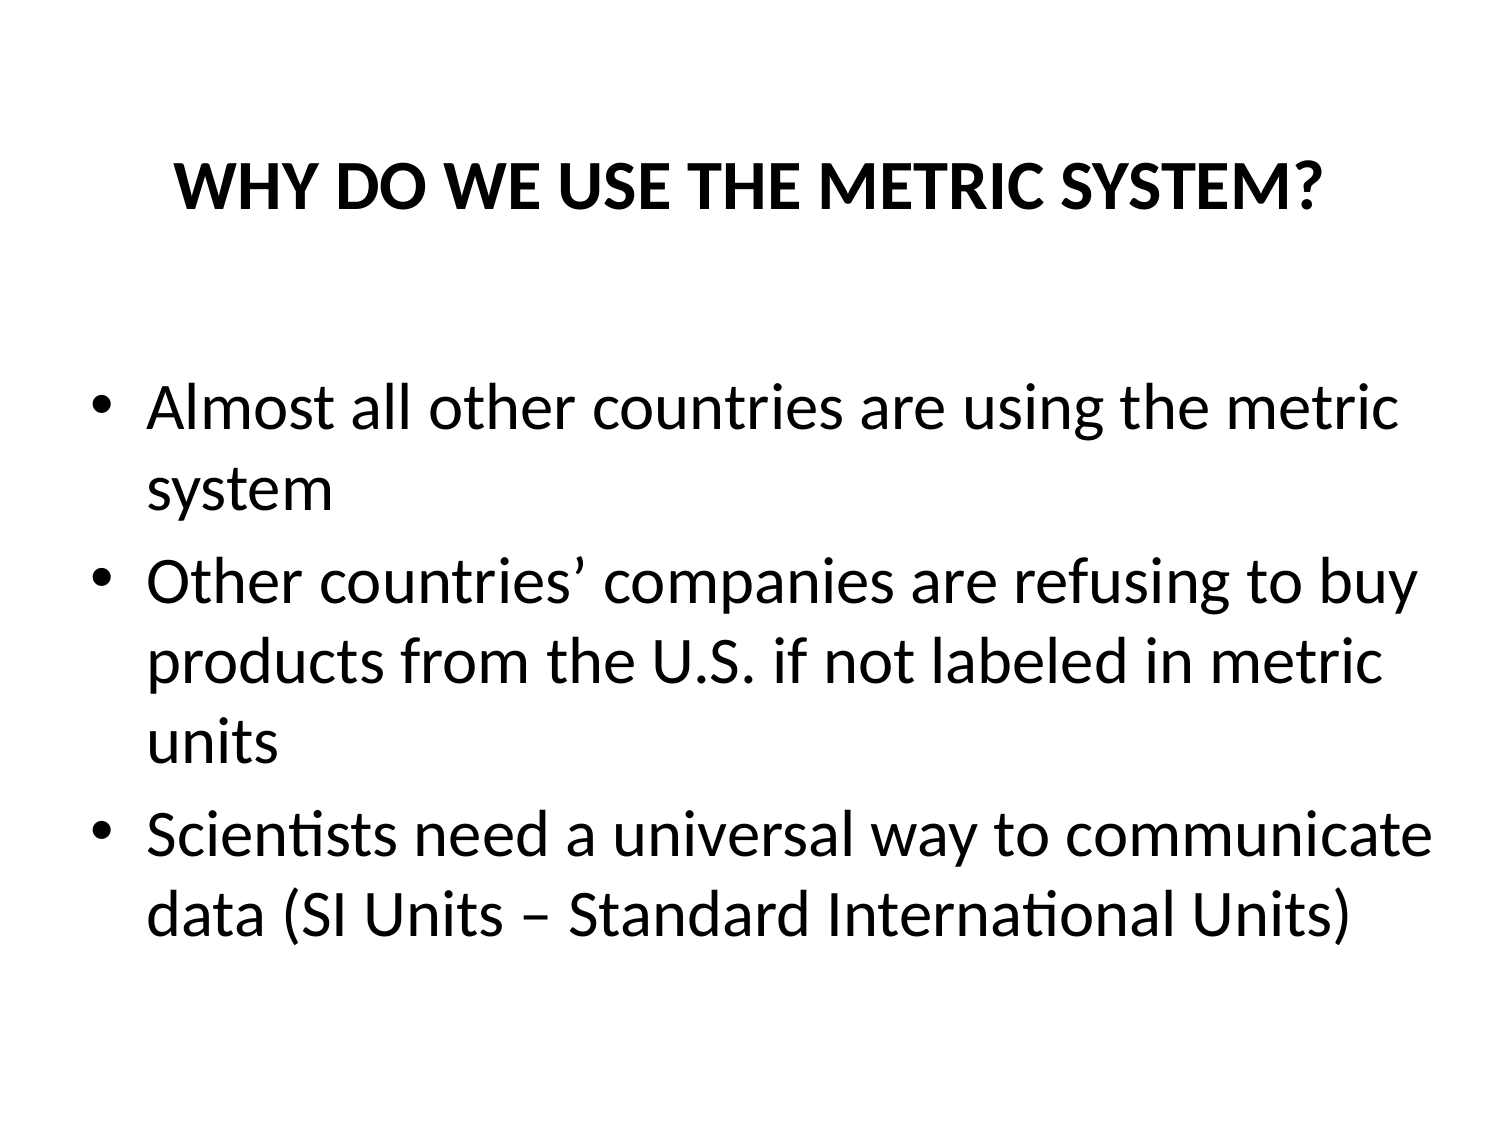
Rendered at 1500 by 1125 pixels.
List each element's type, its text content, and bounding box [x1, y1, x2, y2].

list Almost all other countries are using the metric system Other countries’ companies are refusing to buy products from the U.S. if not labeled in metric units Scientists need a universal way to communicate data (SI Units – Standard International Units) [75, 262, 1500, 1005]
title WHY DO WE USE THE METRIC SYSTEM? [75, 45, 1425, 233]
